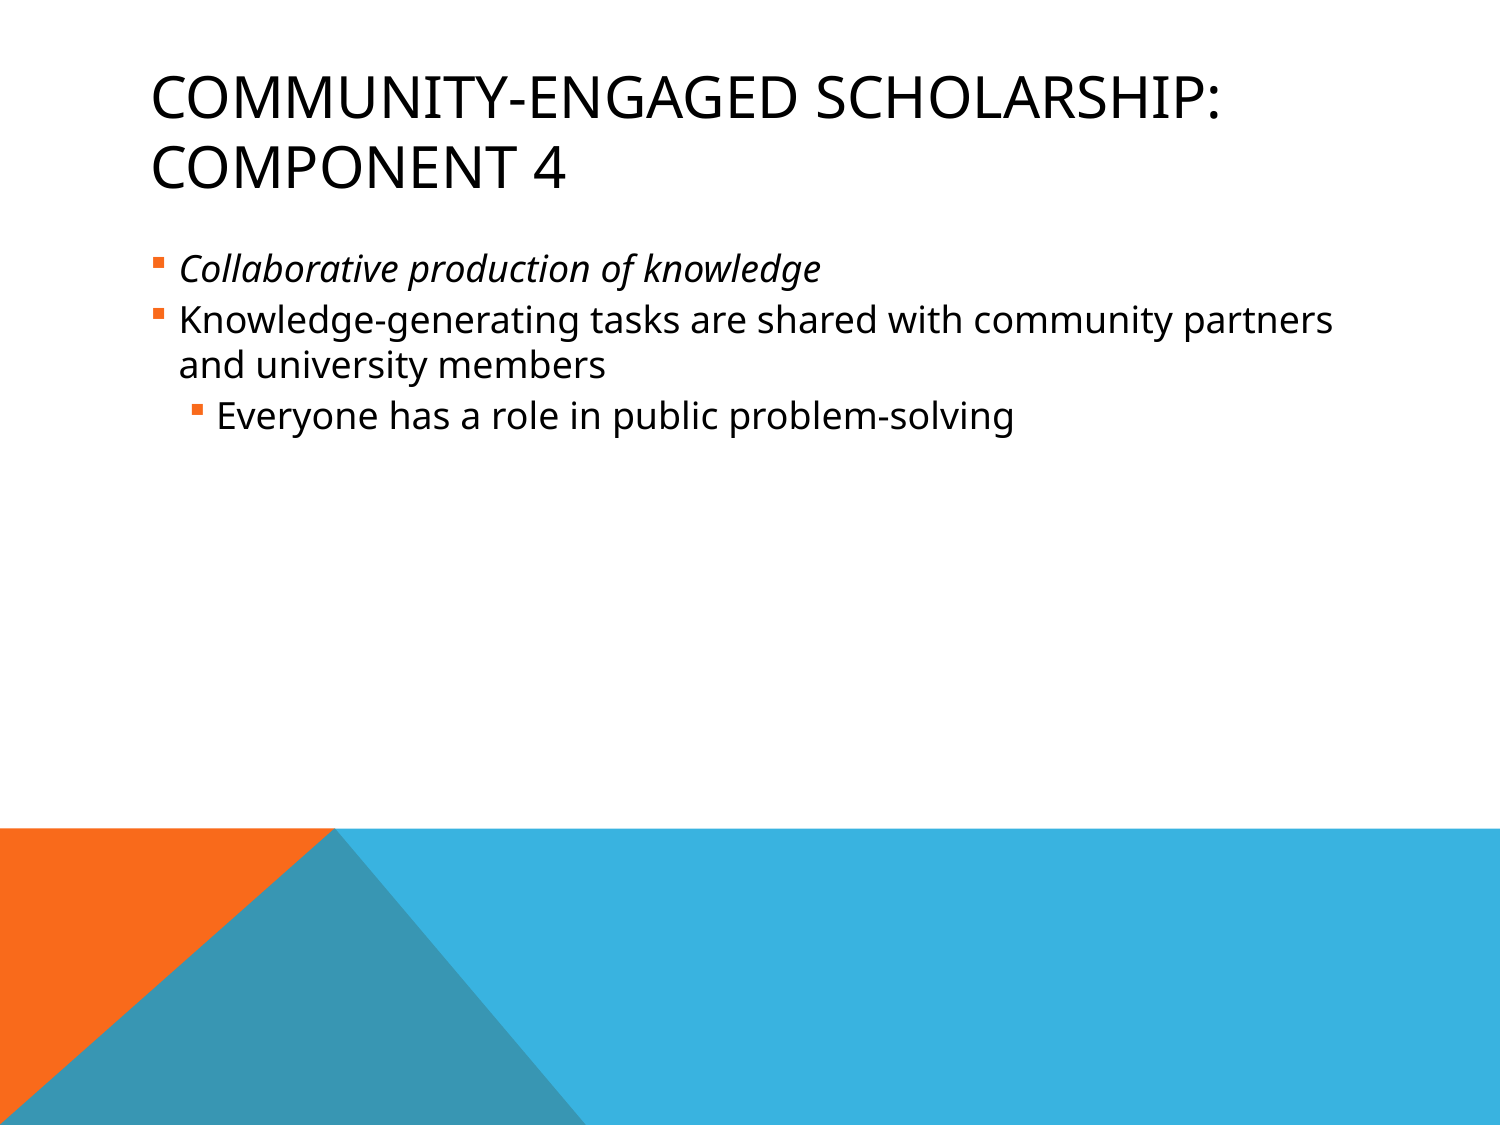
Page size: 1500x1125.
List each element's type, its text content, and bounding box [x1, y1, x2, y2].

title Community-engaged scholarship: Component 4 [135, 60, 1369, 200]
list Collaborative production of knowledge Knowledge-generating tasks are shared with community partners and university members Everyone has a role in public problem-solving [135, 237, 1369, 768]
